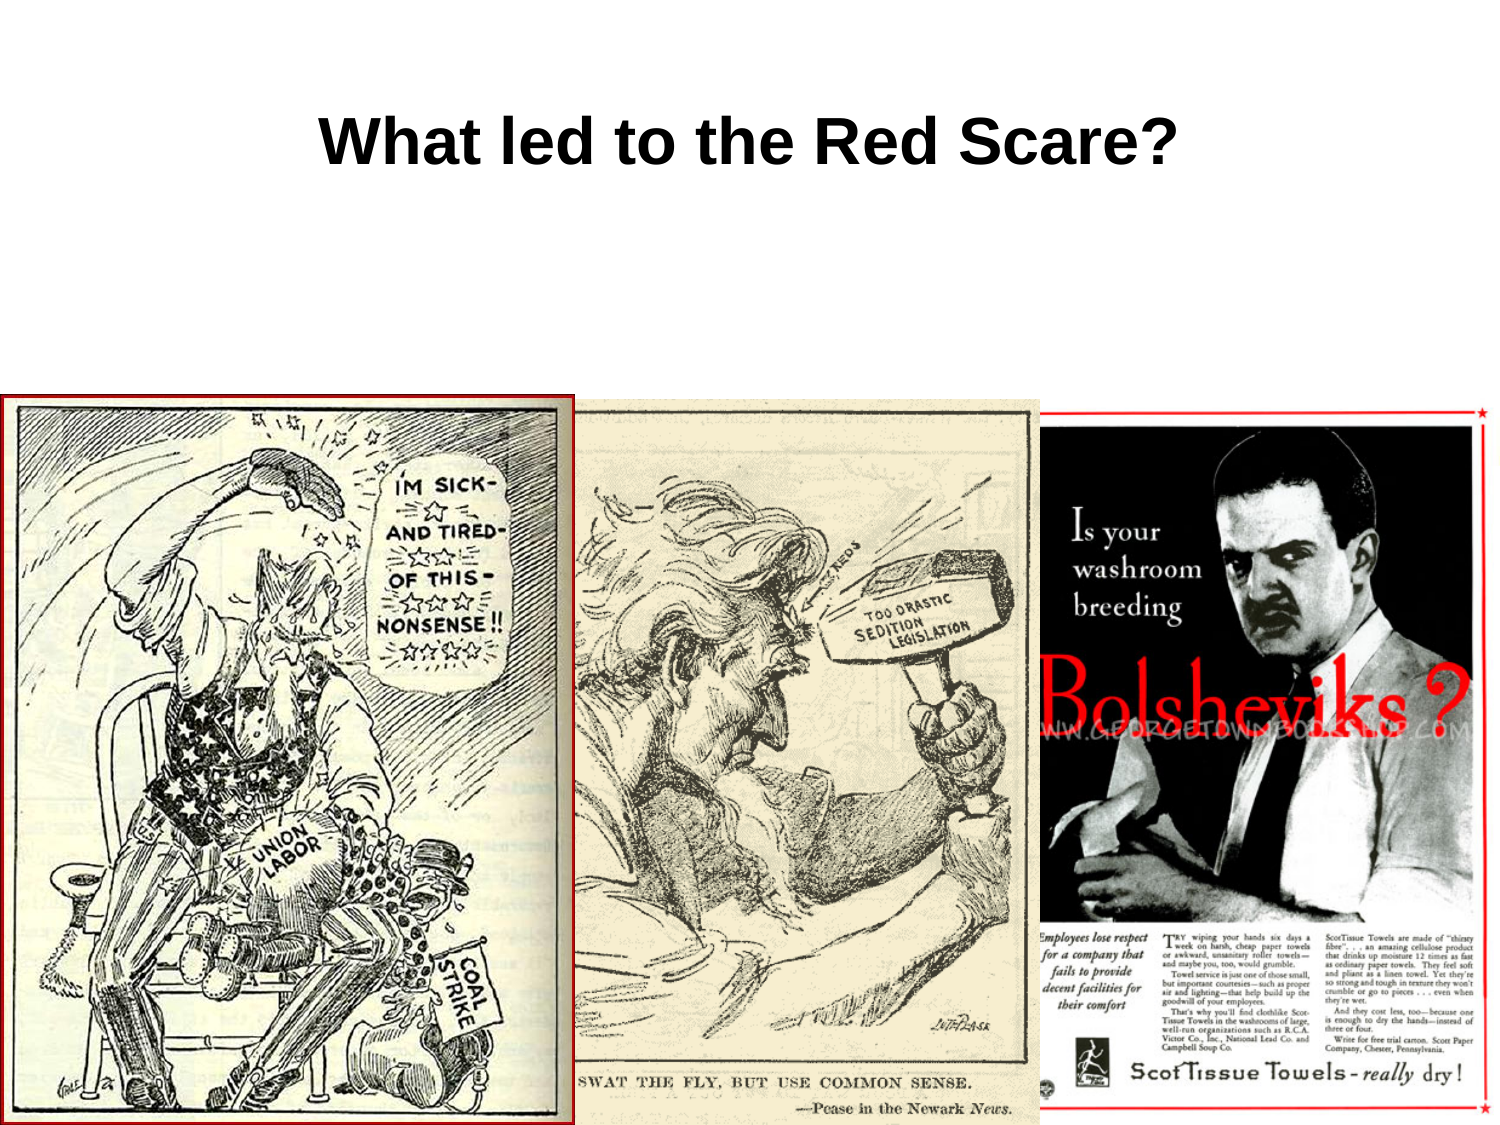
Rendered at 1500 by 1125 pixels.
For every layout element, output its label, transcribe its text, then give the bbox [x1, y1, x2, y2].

picture [576, 399, 1040, 1125]
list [1037, 398, 1500, 1125]
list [0, 394, 576, 1125]
title What led to the Red Scare? [0, 62, 1500, 213]
